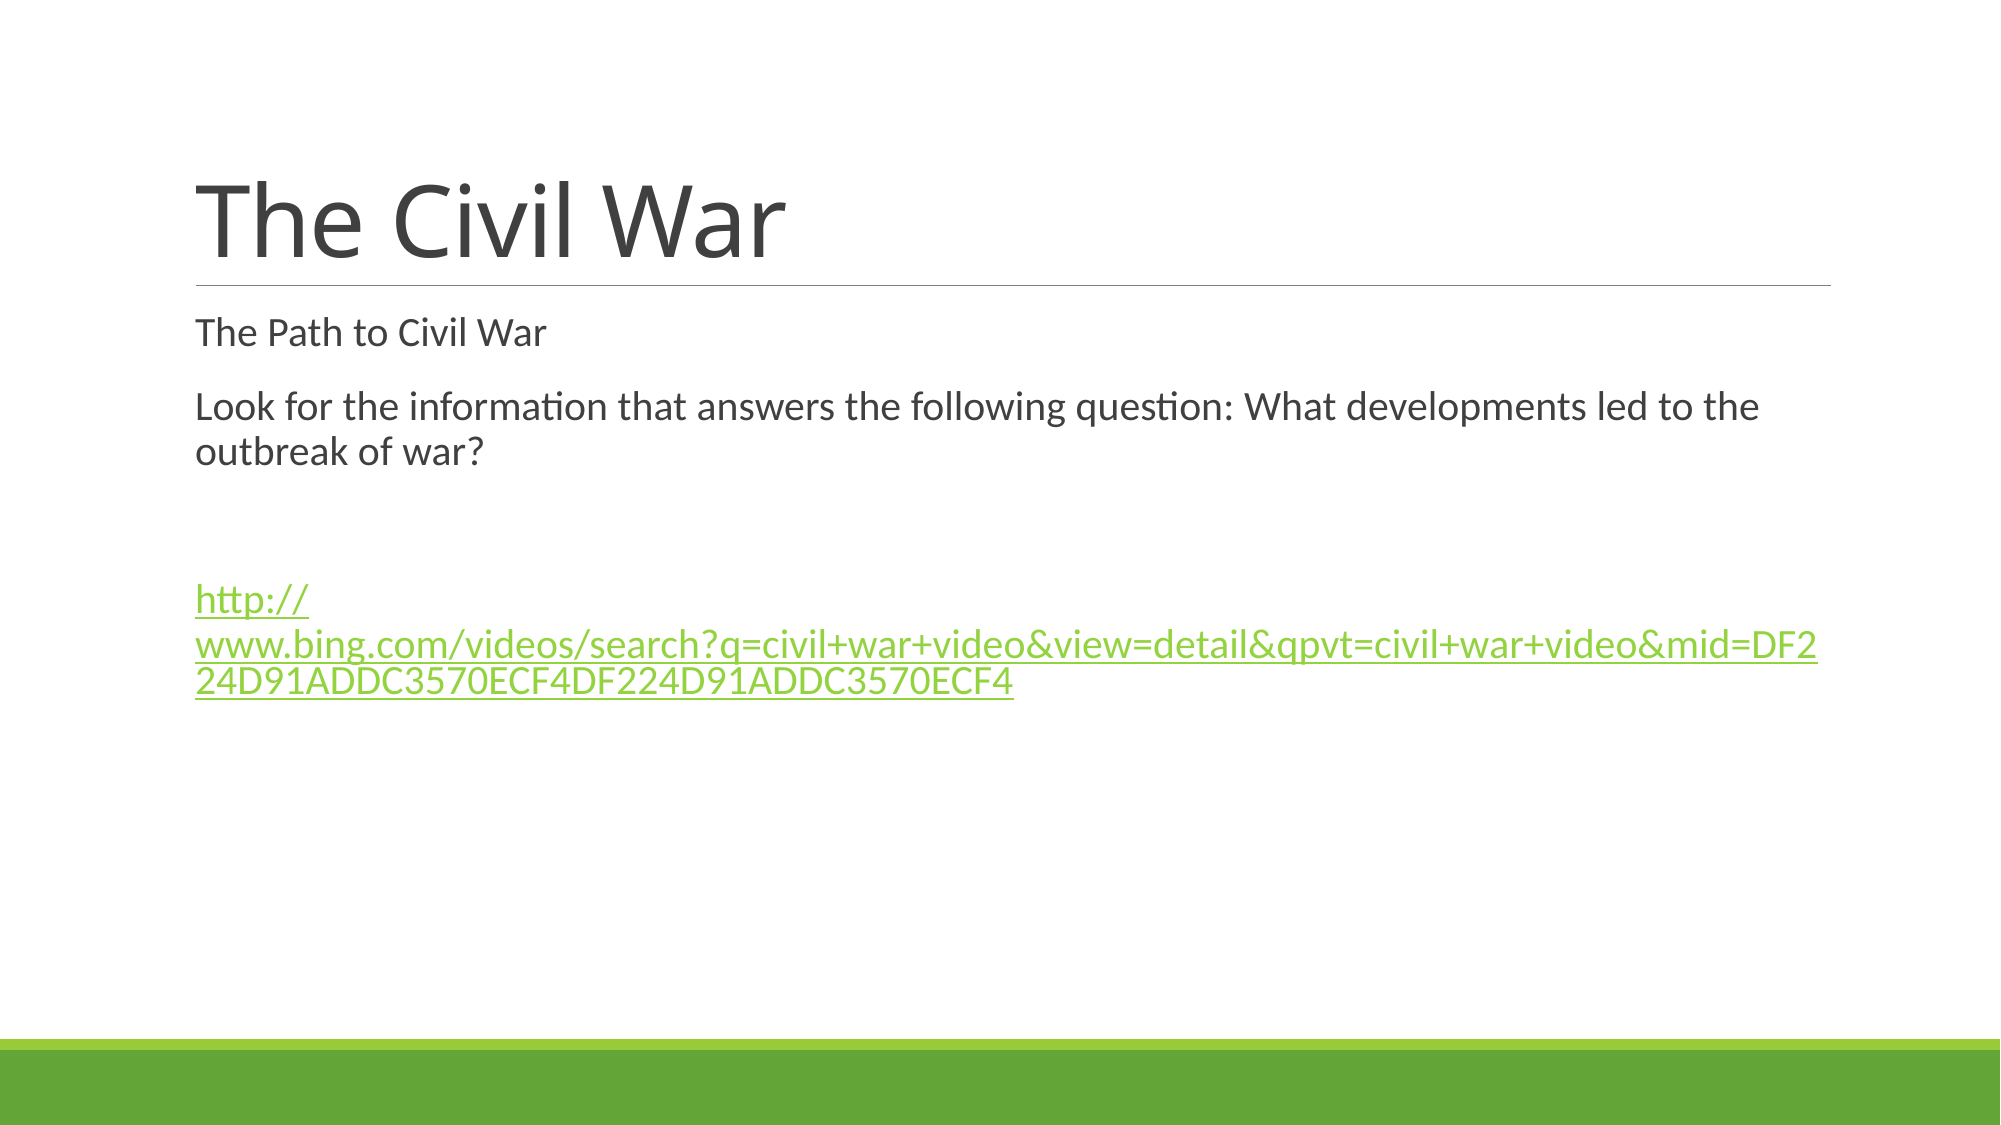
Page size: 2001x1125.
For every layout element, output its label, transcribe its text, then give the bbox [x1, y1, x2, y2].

list The Path to Civil War Look for the information that answers the following question: What developments led to the outbreak of war? http://www.bing.com/videos/search?q=civil+war+video&view=detail&qpvt=civil+war+video&mid=DF224D91ADDC3570ECF4DF224D91ADDC3570ECF4 [180, 302, 1830, 963]
title The Civil War [180, 47, 1830, 285]
